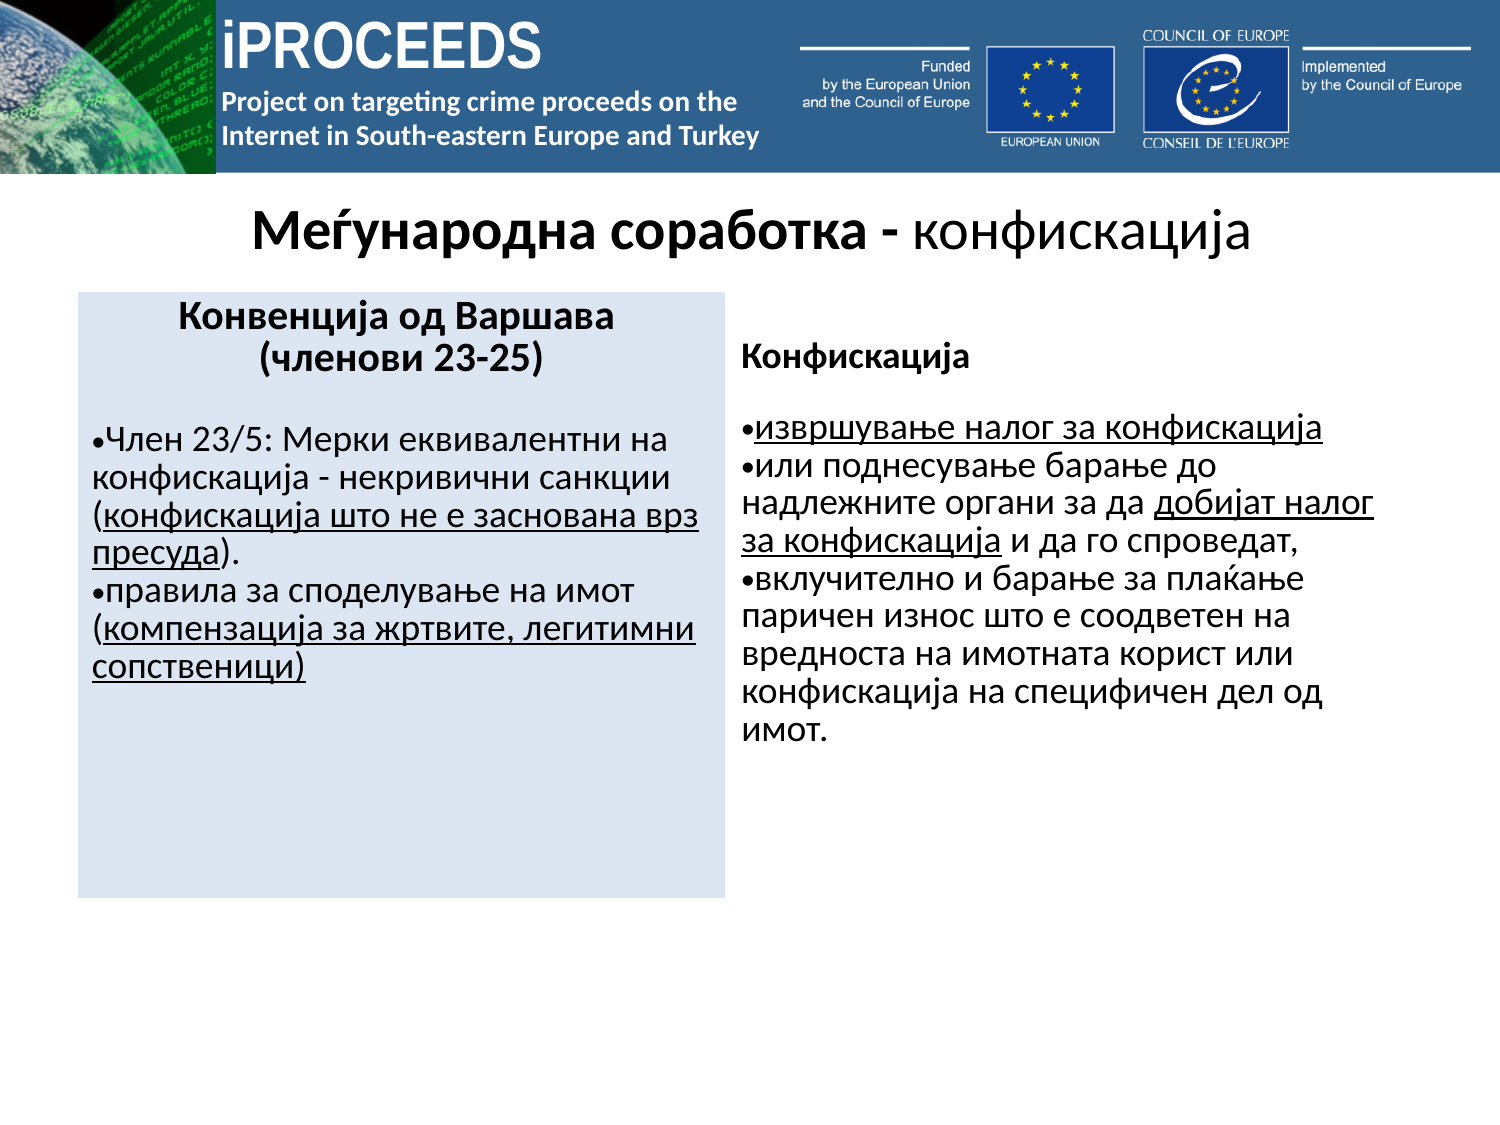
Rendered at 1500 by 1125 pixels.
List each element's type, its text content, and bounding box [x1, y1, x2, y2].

table_header Конвенција од Варшава (членови 23-25) Член 23/5: Мерки еквивалентни на конфискација - некривични санкции (конфискација што не е заснована врз пресуда). правила за споделување на имот (компензација за жртвите, легитимни сопственици) [78, 292, 725, 898]
picture [0, 0, 216, 174]
table_header Конфискација извршување налог за конфискација или поднесување барање до надлежните органи за да добијат налог за конфискација и да го спроведат, вклучително и барање за плаќање паричен износ што е соодветен на вредноста на имотната корист или конфискација на специфичен дел од имот. [727, 292, 1399, 898]
title Меѓународна соработка - конфискација [76, 172, 1427, 279]
picture [800, 30, 1471, 148]
